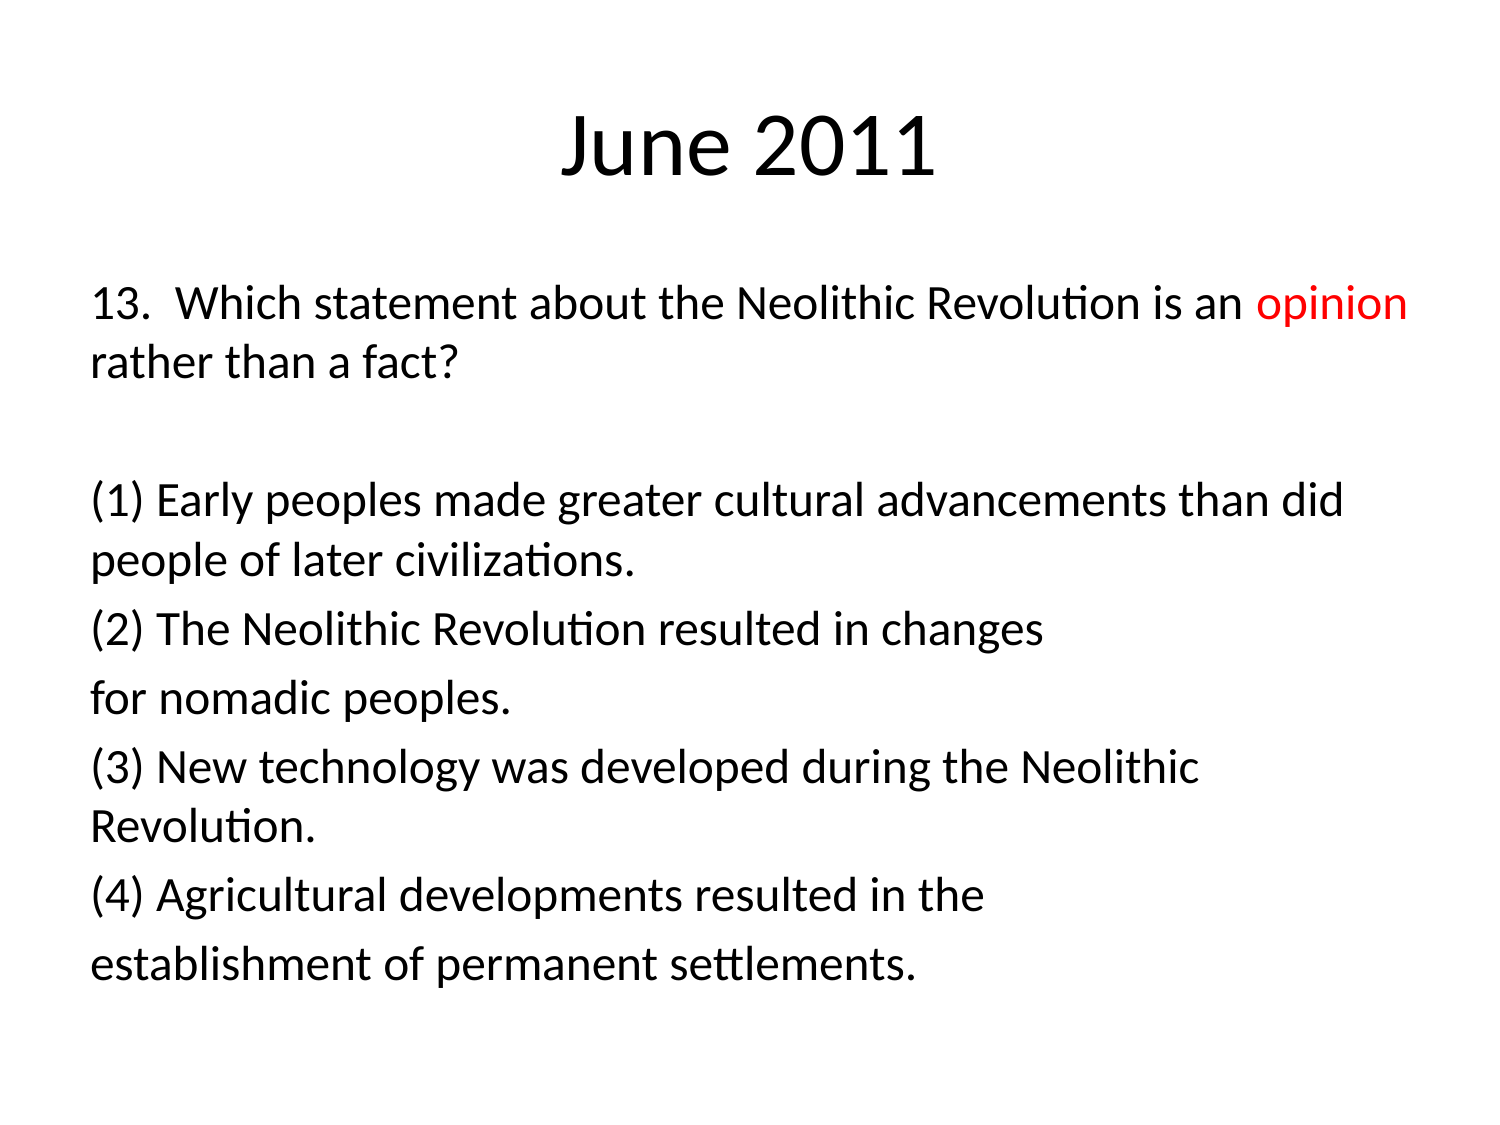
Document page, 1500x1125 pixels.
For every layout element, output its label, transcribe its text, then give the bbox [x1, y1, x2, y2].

list 13. Which statement about the Neolithic Revolution is an opinion rather than a fact? (1) Early peoples made greater cultural advancements than did people of later civilizations. (2) The Neolithic Revolution resulted in changes for nomadic peoples. (3) New technology was developed during the Neolithic Revolution. (4) Agricultural developments resulted in the establishment of permanent settlements. [75, 262, 1425, 1005]
title June 2011 [75, 45, 1425, 233]
